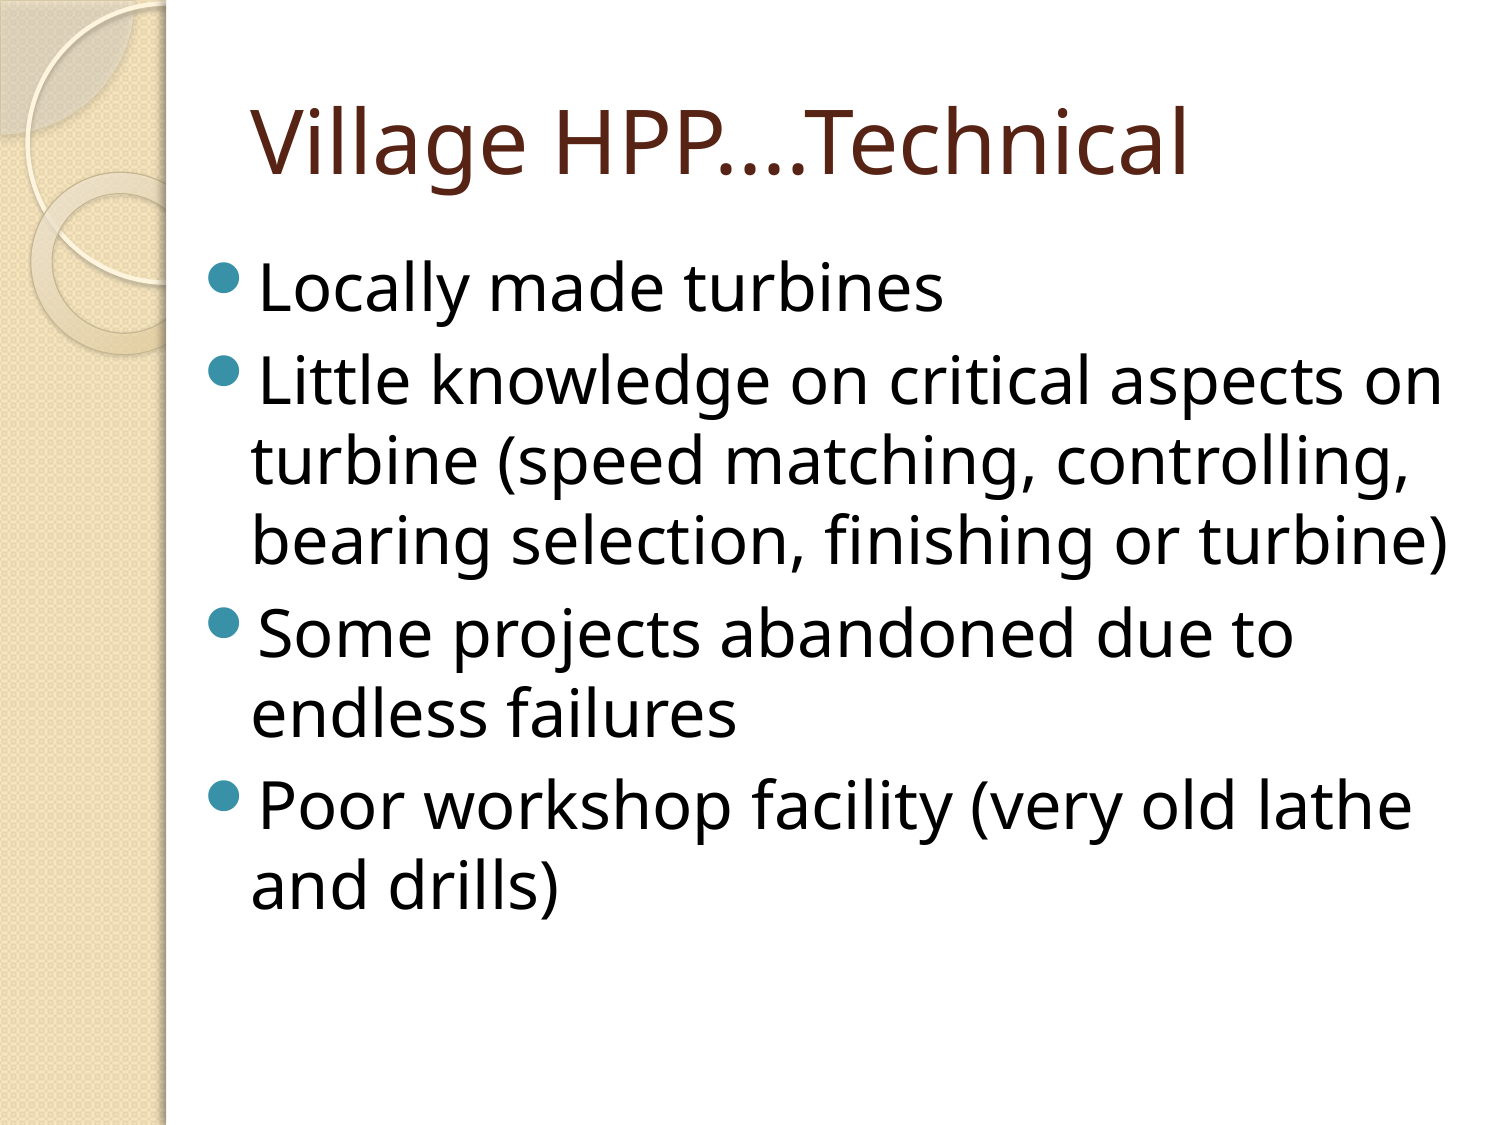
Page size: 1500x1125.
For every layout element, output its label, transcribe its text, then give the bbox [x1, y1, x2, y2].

list Locally made turbines Little knowledge on critical aspects on turbine (speed matching, controlling, bearing selection, finishing or turbine) Some projects abandoned due to endless failures Poor workshop facility (very old lathe and drills) [175, 237, 1466, 1025]
title Village HPP....Technical [235, 45, 1466, 233]
